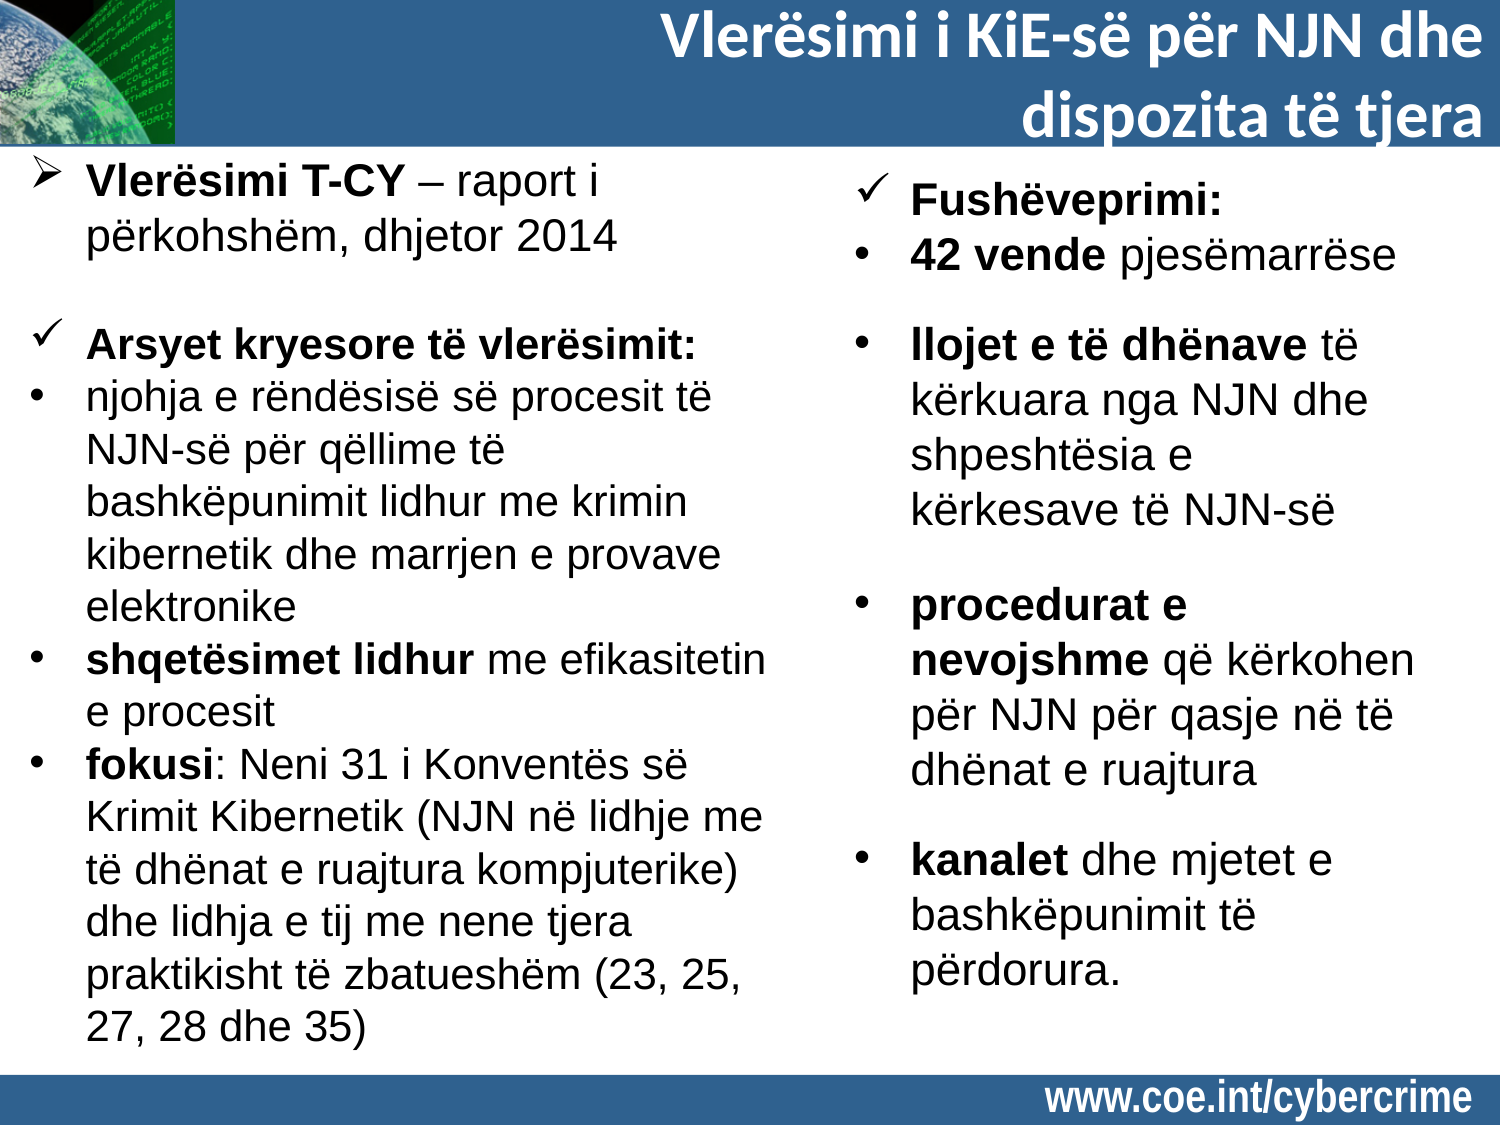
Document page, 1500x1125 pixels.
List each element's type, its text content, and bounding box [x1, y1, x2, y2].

text_box Fushëveprimi: 42 vende pjesëmarrëse llojet e të dhënave të kërkuara nga NJN dhe shpeshtësia e kërkesave të NJN-së procedurat e nevojshme që kërkohen për NJN për qasje në të dhënat e ruajtura kanalet dhe mjetet e bashkëpunimit të përdorura. [764, 162, 1431, 1002]
text_box Vlerësimi T-CY – raport i përkohshëm, dhjetor 2014 Arsyet kryesore të vlerësimit: njohja e rëndësisë së procesit të NJN-së për qëllime të bashkëpunimit lidhur me krimin kibernetik dhe marrjen e provave elektronike shqetësimet lidhur me efikasitetin e procesit fokusi: Neni 31 i Konventës së Krimit Kibernetik (NJN në lidhje me të dhënat e ruajtura kompjuterike) dhe lidhja e tij me nene tjera praktikisht të zbatueshëm (23, 25, 27, 28 dhe 35) [14, 143, 795, 1058]
text_box www.coe.int/cybercrime [1030, 1059, 1500, 1125]
text_box Vlerësimi i KiE-së për NJN dhe dispozita të tjera [179, 0, 1500, 149]
text_box [0, 1073, 1030, 1125]
picture [0, 0, 175, 144]
